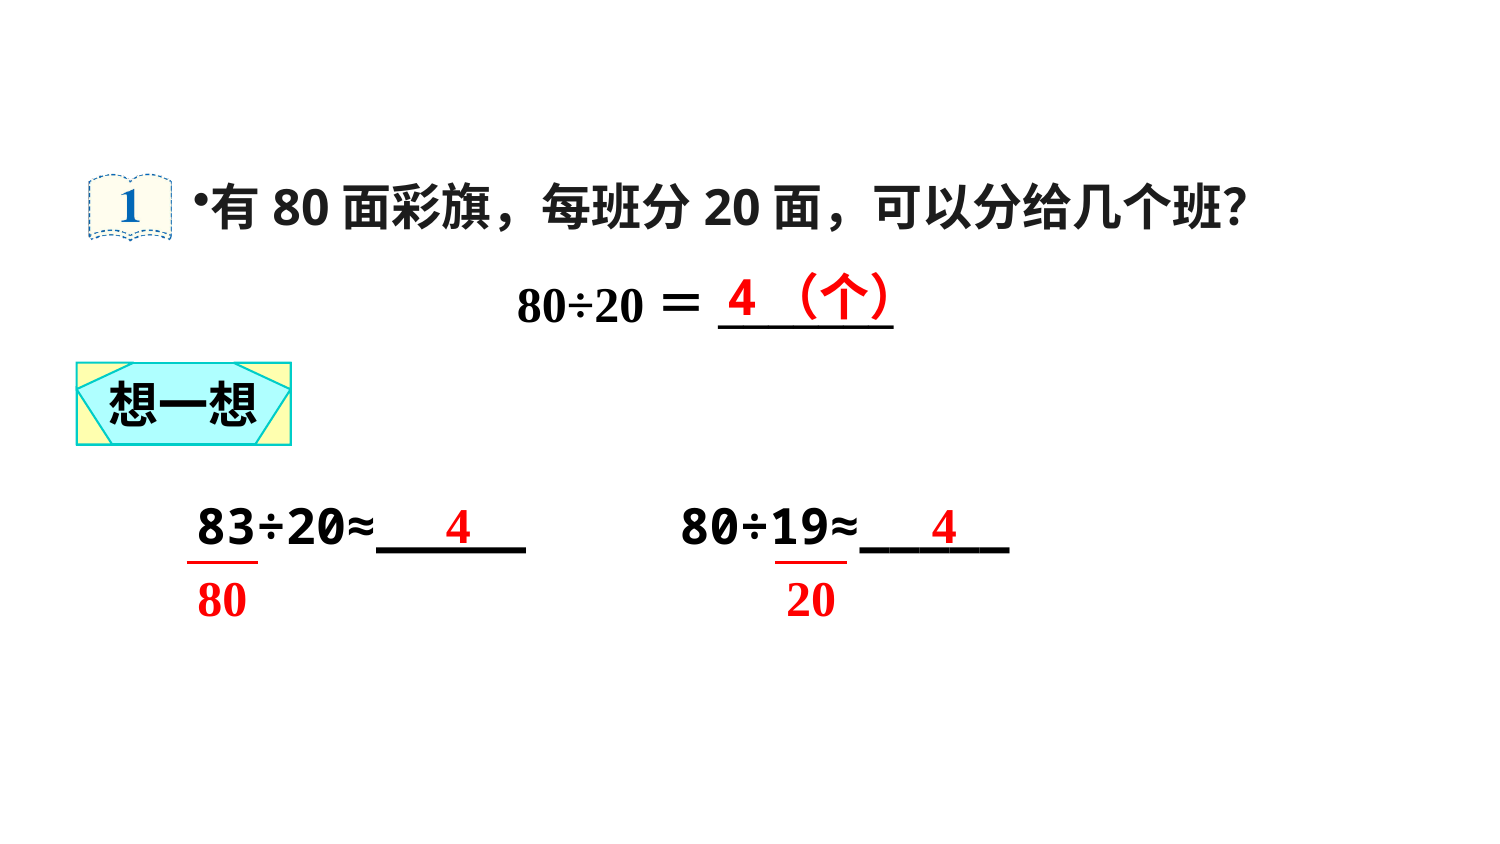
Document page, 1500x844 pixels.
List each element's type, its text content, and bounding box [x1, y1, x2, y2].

text_box 4（个） [712, 258, 934, 333]
text_box 4 [430, 486, 531, 562]
text_box 想一想 [78, 362, 289, 445]
text_box 80÷20＝_______ [502, 265, 988, 341]
text_box 80 [173, 559, 272, 635]
text_box [233, 362, 291, 390]
text_box 有80面彩旗，每班分20面，可以分给几个班？ [184, 168, 1312, 244]
text_box [255, 389, 291, 445]
picture [76, 166, 184, 248]
text_box [76, 389, 113, 445]
text_box [76, 362, 134, 389]
text_box 20 [761, 559, 861, 635]
text_box 83÷20≈_____ [181, 487, 541, 563]
text_box 4 [917, 486, 1017, 562]
text_box 80÷19≈_____ [664, 487, 1025, 563]
